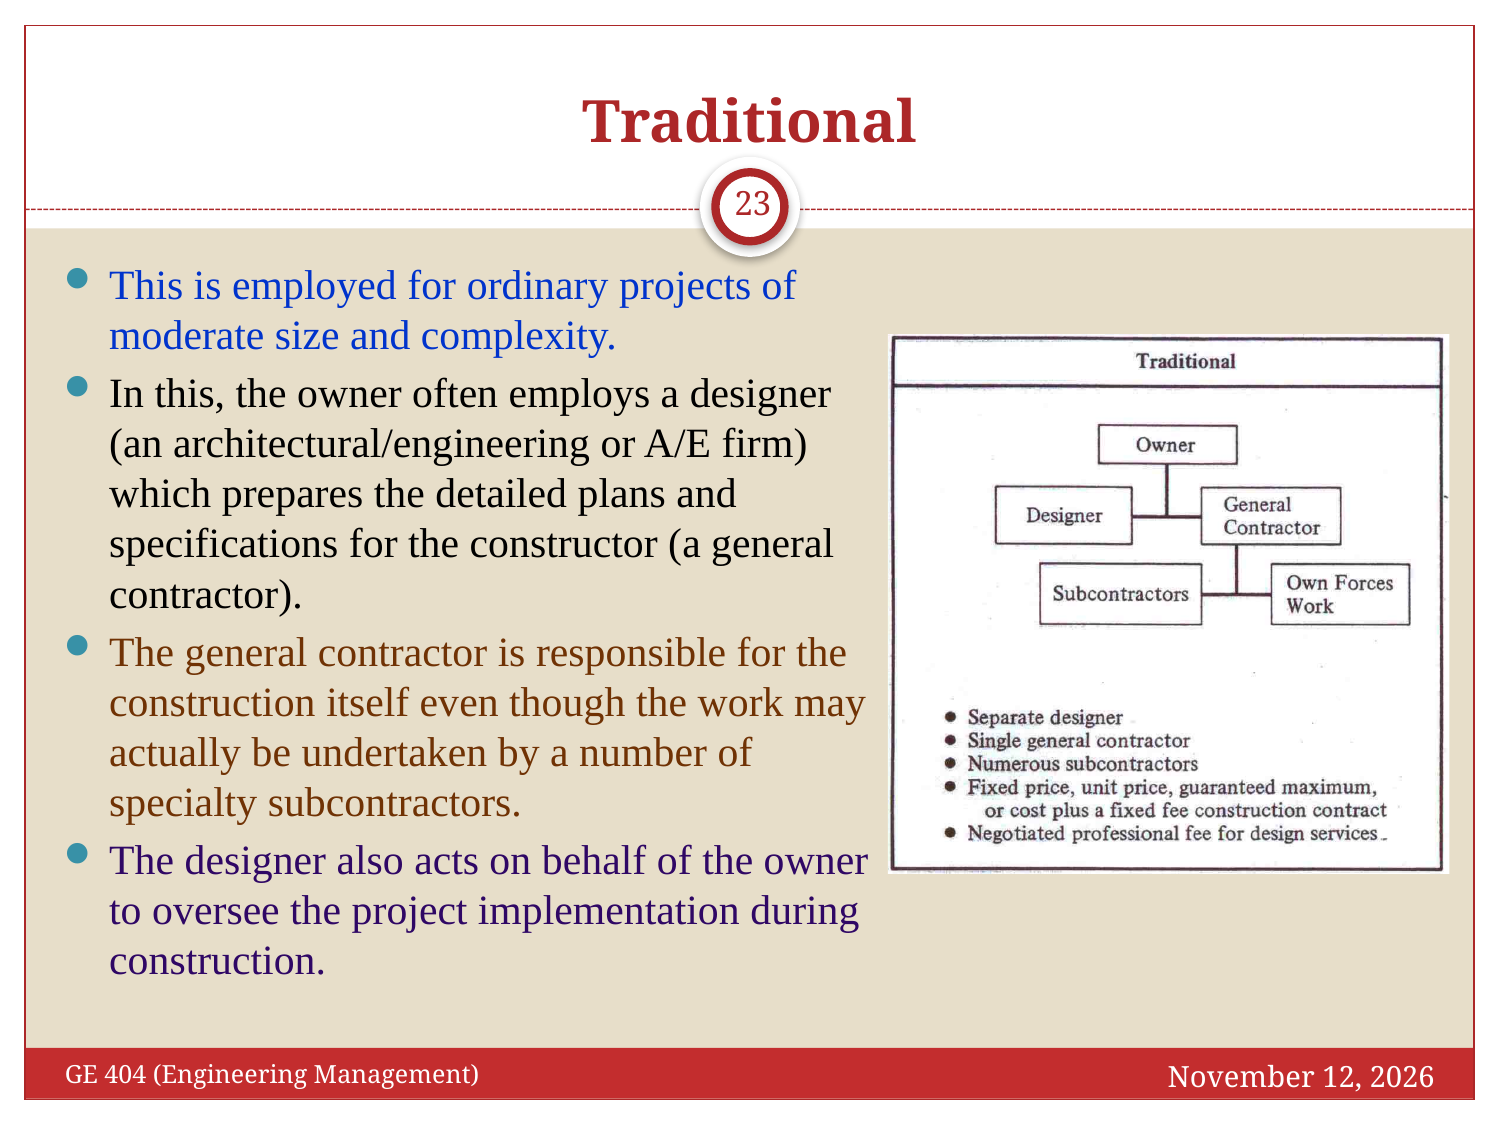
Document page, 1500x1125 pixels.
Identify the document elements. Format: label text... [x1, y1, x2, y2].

list This is employed for ordinary projects of moderate size and complexity. In this, the owner often employs a designer (an architectural/engineering or A/E firm) which prepares the detailed plans and specifications for the constructor (a general contractor). The general contractor is responsible for the construction itself even though the work may actually be undertaken by a number of specialty subcontractors. The designer also acts on behalf of the owner to oversee the project implementation during construction. [49, 250, 888, 1001]
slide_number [950, 1050, 1450, 1111]
footer GE 404 (Engineering Management) [50, 1051, 638, 1112]
slide_number 23 [715, 168, 791, 241]
picture [887, 333, 1450, 874]
title Traditional [49, 37, 1450, 162]
